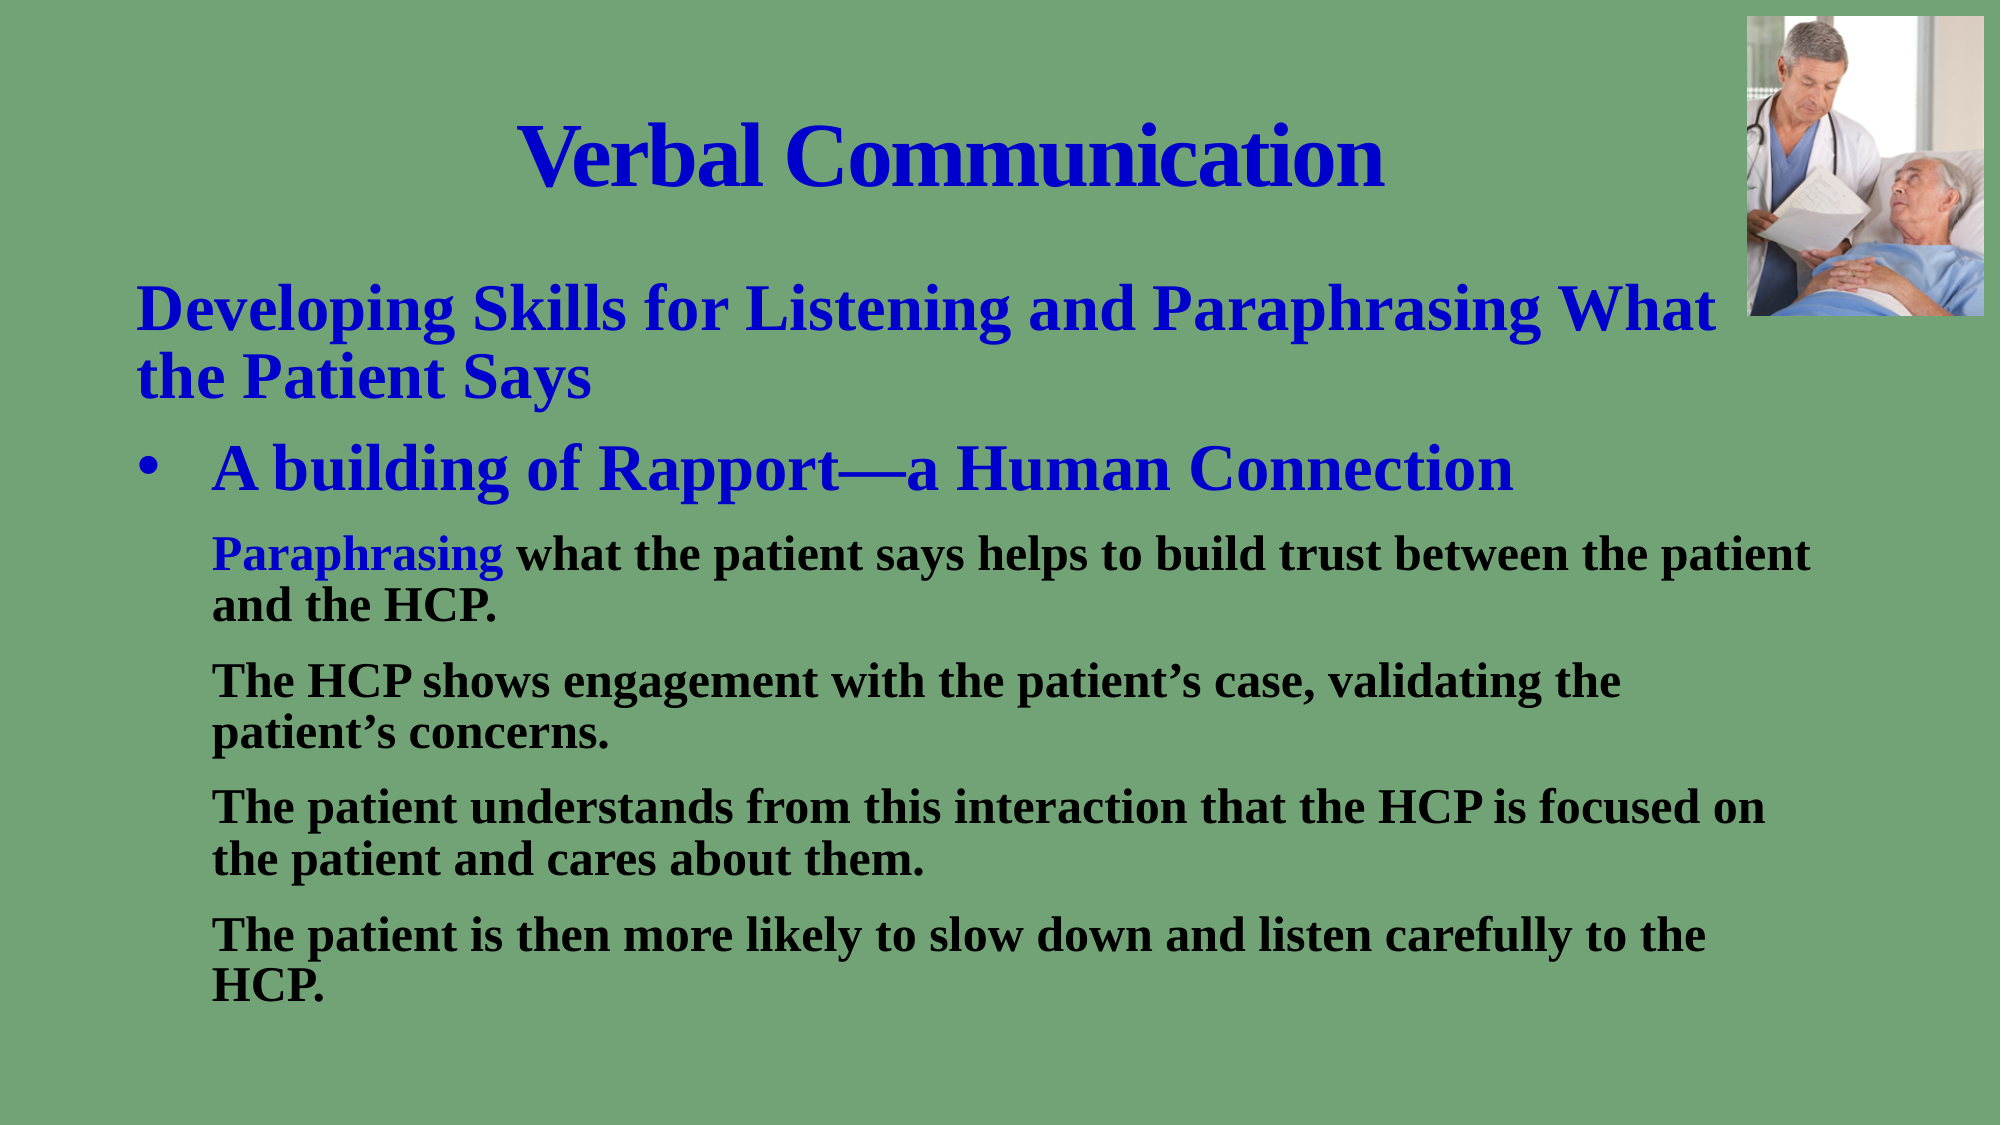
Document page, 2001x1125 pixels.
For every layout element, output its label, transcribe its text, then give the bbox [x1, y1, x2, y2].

subtitle Developing Skills for Listening and Paraphrasing What the Patient Says A building of Rapport—a Human Connection Paraphrasing what the patient says helps to build trust between the patient and the HCP. The HCP shows engagement with the patient’s case, validating the patient’s concerns. The patient understands from this interaction that the HCP is focused on the patient and cares about them. The patient is then more likely to slow down and listen carefully to the HCP. [121, 268, 1832, 1057]
title Verbal Communication [227, 76, 1676, 212]
picture [1746, 16, 1985, 316]
